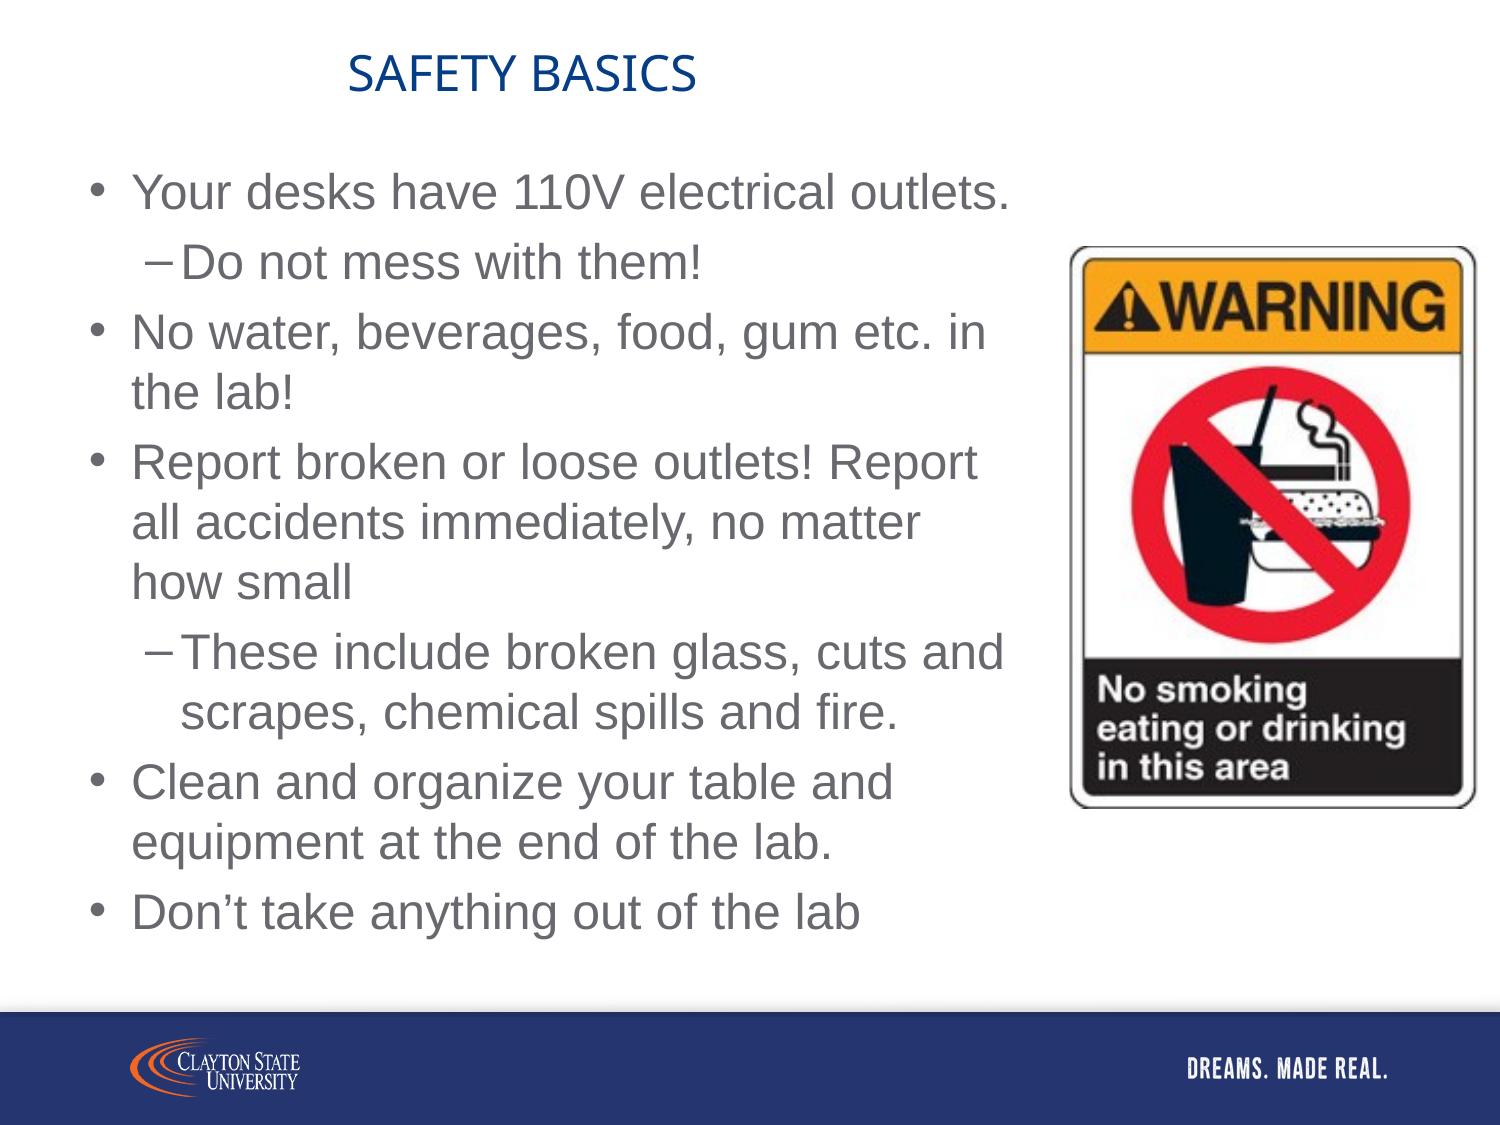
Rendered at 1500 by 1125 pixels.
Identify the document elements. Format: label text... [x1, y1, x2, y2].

picture [0, 0, 1500, 1125]
list Your desks have 110V electrical outlets. Do not mess with them! No water, beverages, food, gum etc. in the lab! Report broken or loose outlets! Report all accidents immediately, no matter how small These include broken glass, cuts and scrapes, chemical spills and fire. Clean and organize your table and equipment at the end of the lab. Don’t take anything out of the lab [73, 151, 1033, 1019]
title Safety Basics [199, 22, 846, 121]
